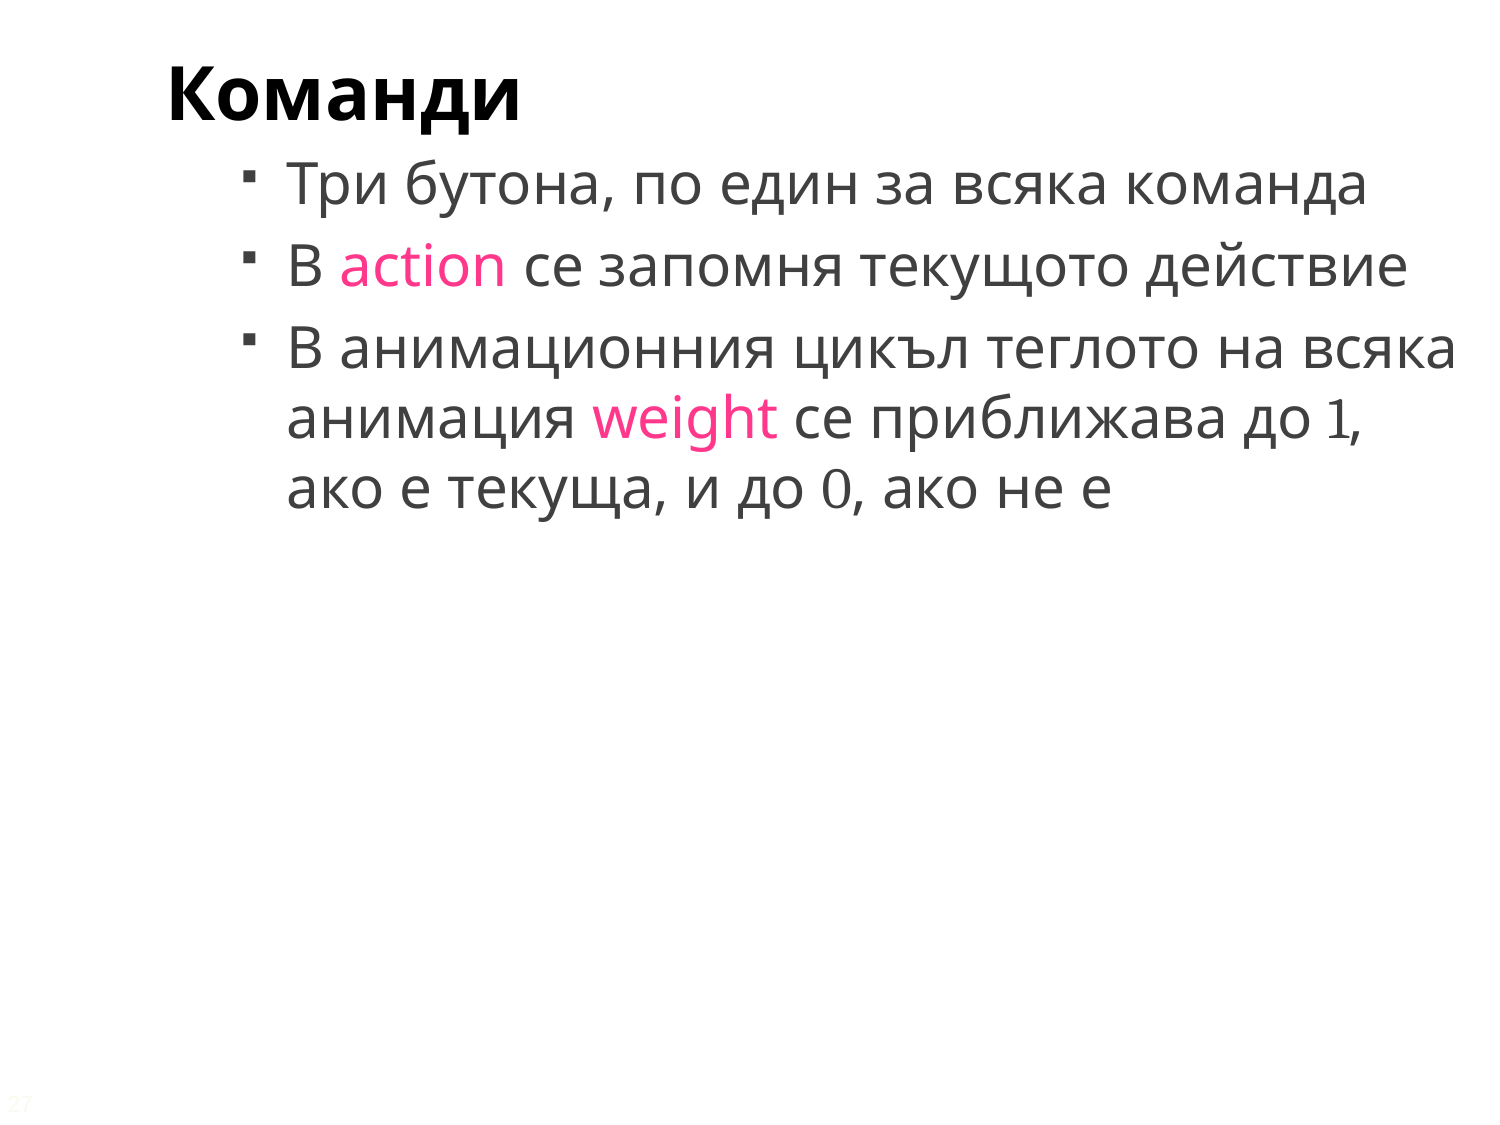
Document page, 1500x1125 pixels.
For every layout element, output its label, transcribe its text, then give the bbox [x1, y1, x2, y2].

list Команди Три бутона, по един за всяка команда В action се запомня текущото действие В анимационния цикъл теглото на всяка анимация weight се приближава до 1, ако е текуща, и до 0, ако не е [150, 37, 1488, 1113]
